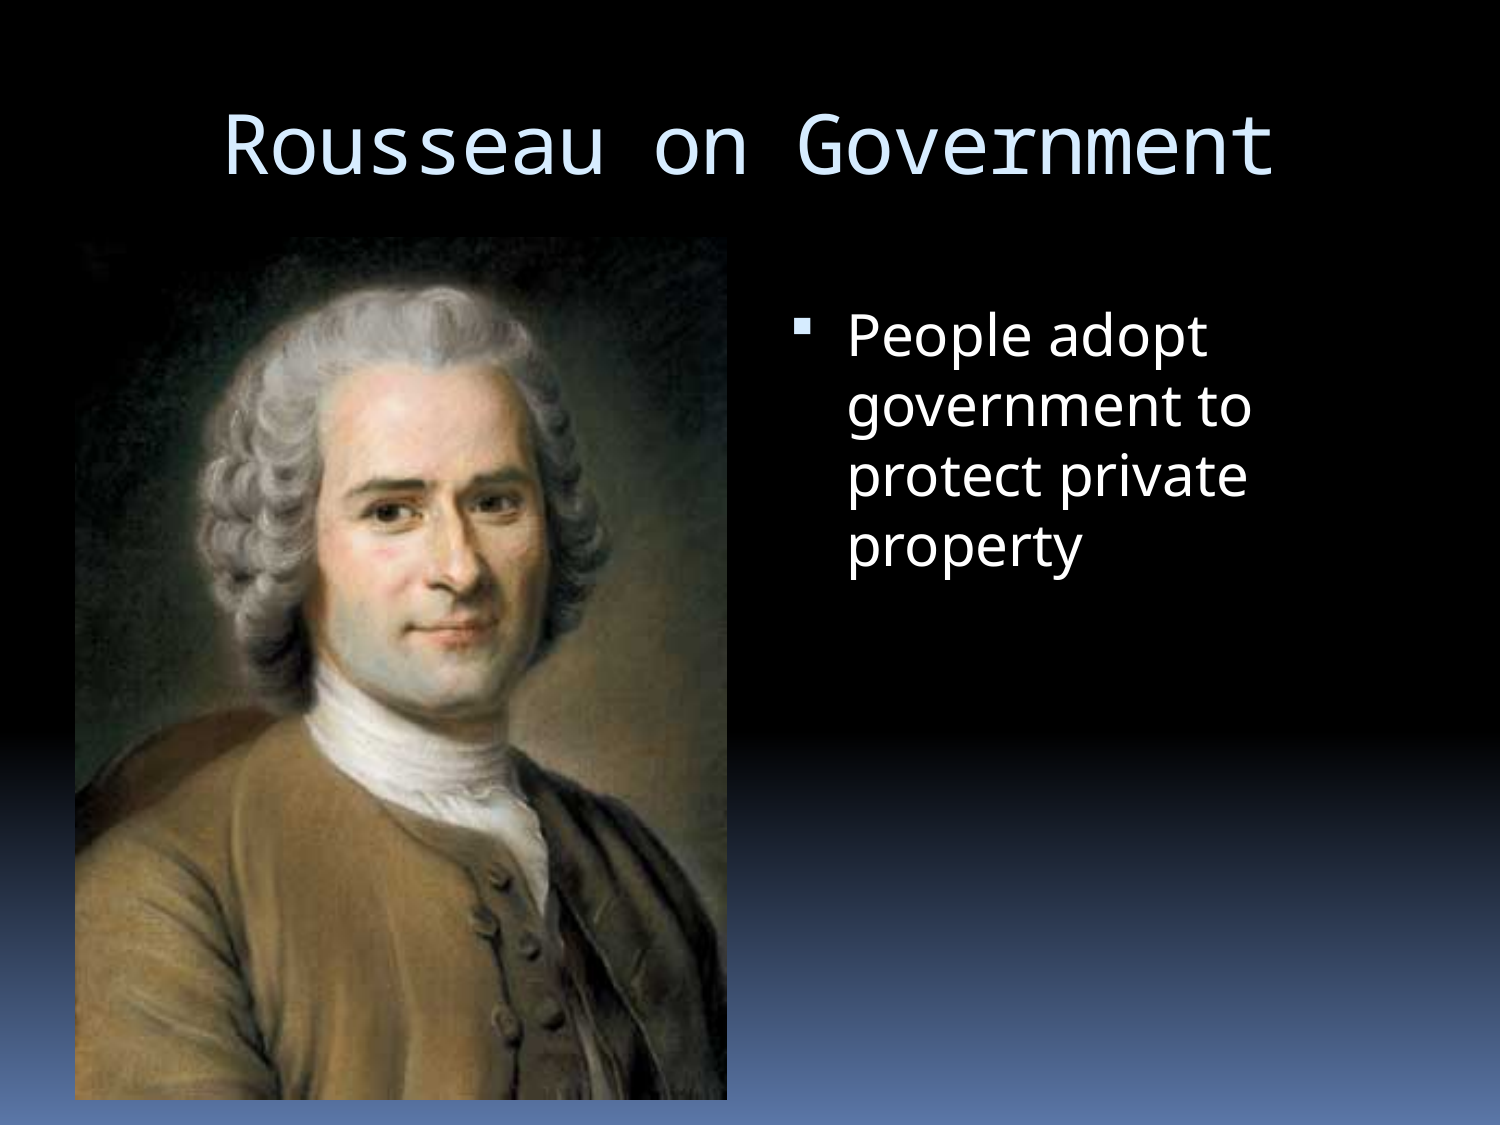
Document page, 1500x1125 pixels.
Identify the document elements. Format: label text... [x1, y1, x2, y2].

title Rousseau on Government [75, 83, 1425, 234]
list People adopt government to protect private property [763, 290, 1427, 1033]
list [74, 237, 728, 1101]
